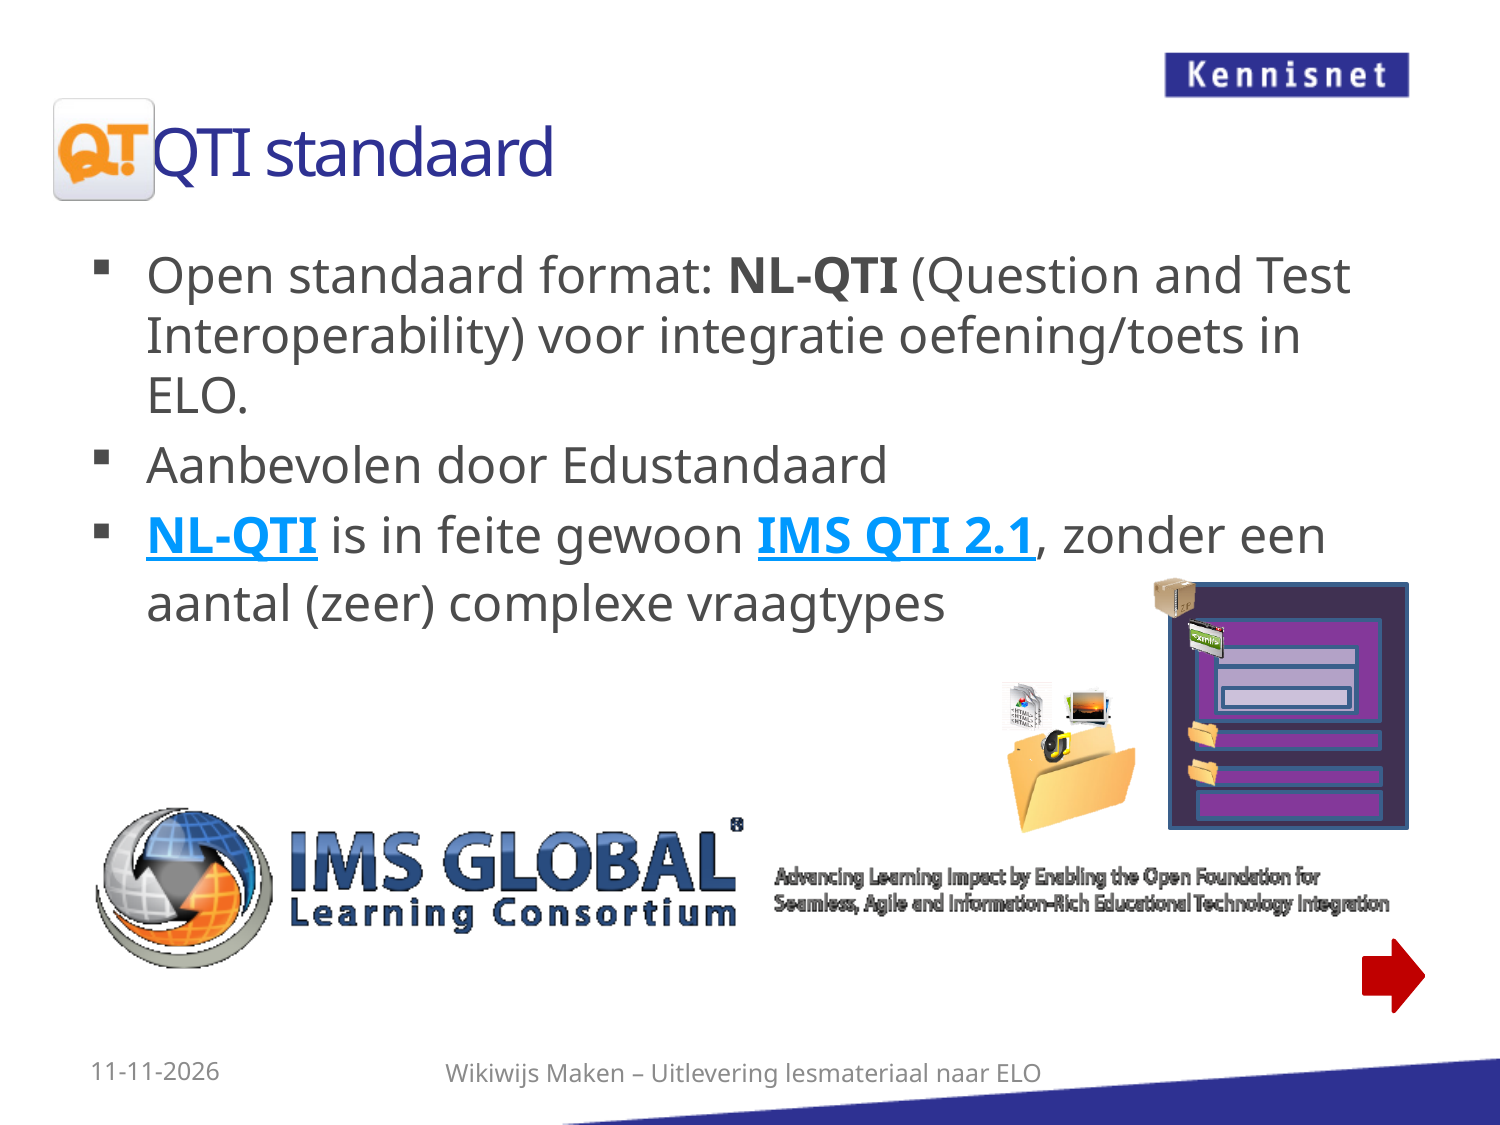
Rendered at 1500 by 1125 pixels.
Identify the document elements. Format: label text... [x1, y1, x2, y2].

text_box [986, 679, 1152, 858]
footer Wikiwijs Maken – Uitlevering lesmateriaal naar ELO [312, 1042, 1176, 1103]
text_box [1362, 942, 1425, 1014]
list Open standaard format: NL-QTI (Question and Test Interoperability) voor integratie oefening/toets in ELO. Aanbevolen door Edustandaard NL-QTI is in feite gewoon IMS QTI 2.1, zonder een aantal (zeer) complexe vraagtypes [74, 235, 1426, 979]
title QTI standaard [74, 55, 1426, 235]
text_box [1151, 574, 1408, 829]
picture [0, 0, 1500, 1125]
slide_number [75, 1042, 278, 1103]
